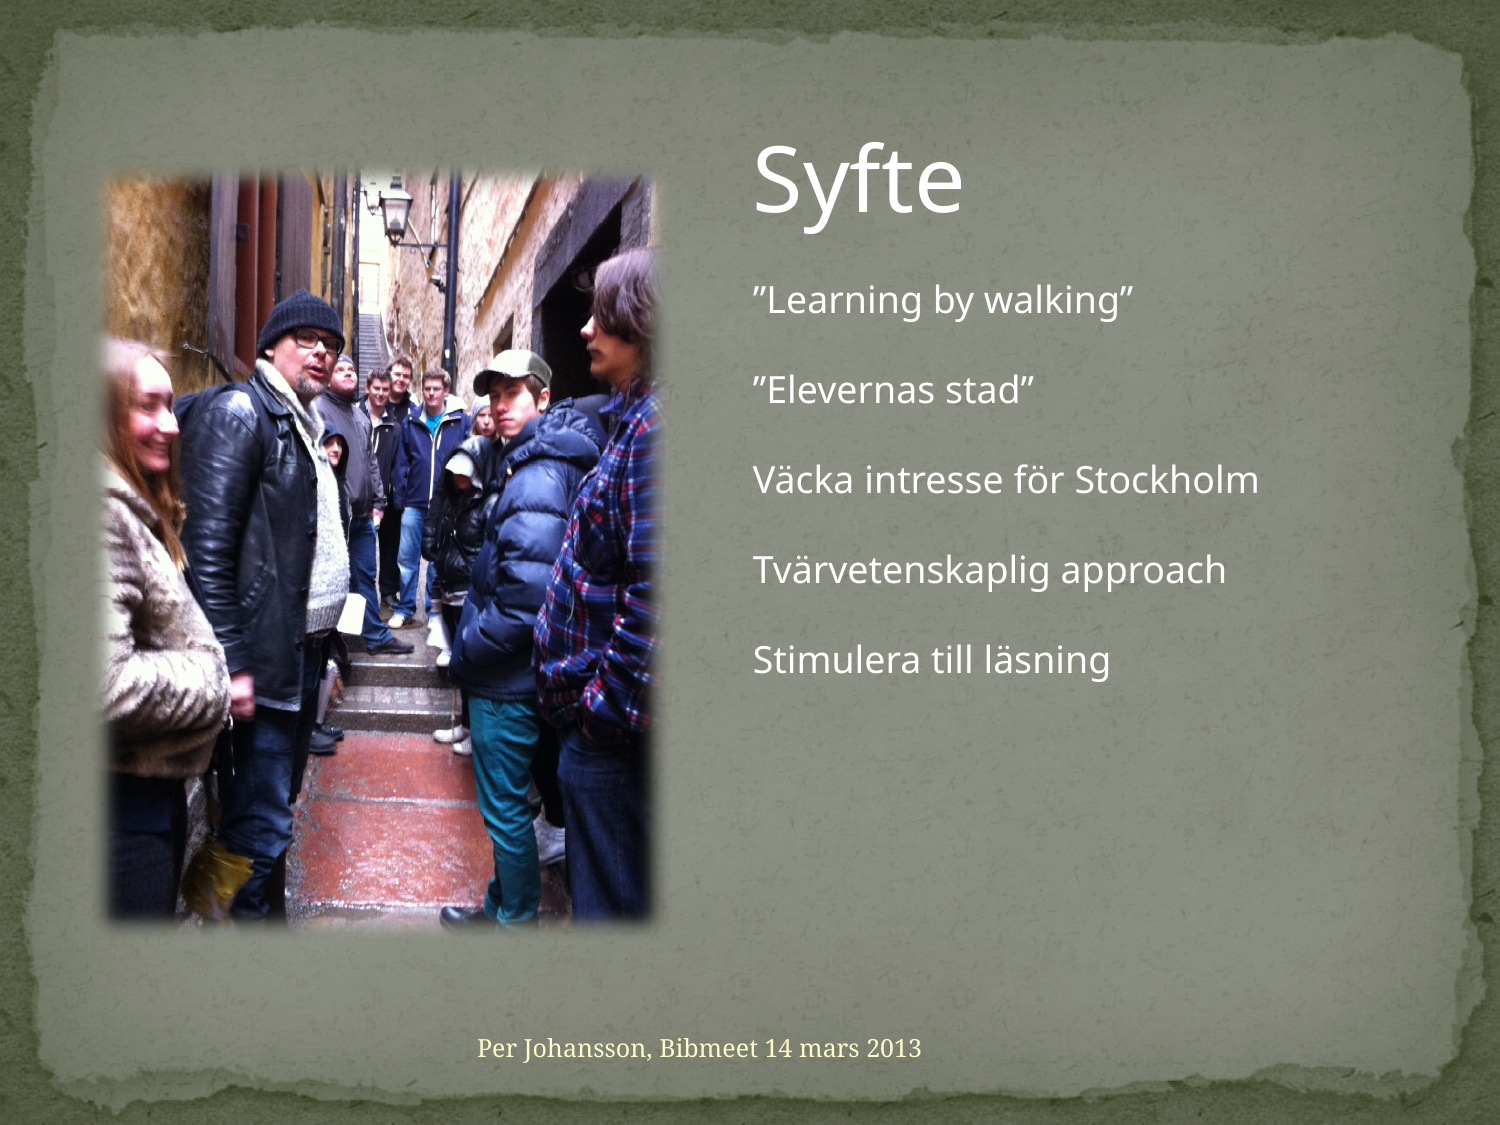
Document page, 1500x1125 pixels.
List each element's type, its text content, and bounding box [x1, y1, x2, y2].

text_box Syfte ”Learning by walking” ”Elevernas stad” Väcka intresse för Stockholm Tvärvetenskaplig approach Stimulera till läsning [738, 113, 1412, 869]
footer Per Johansson, Bibmeet 14 mars 2013 [350, 1017, 938, 1081]
picture [90, 162, 671, 941]
